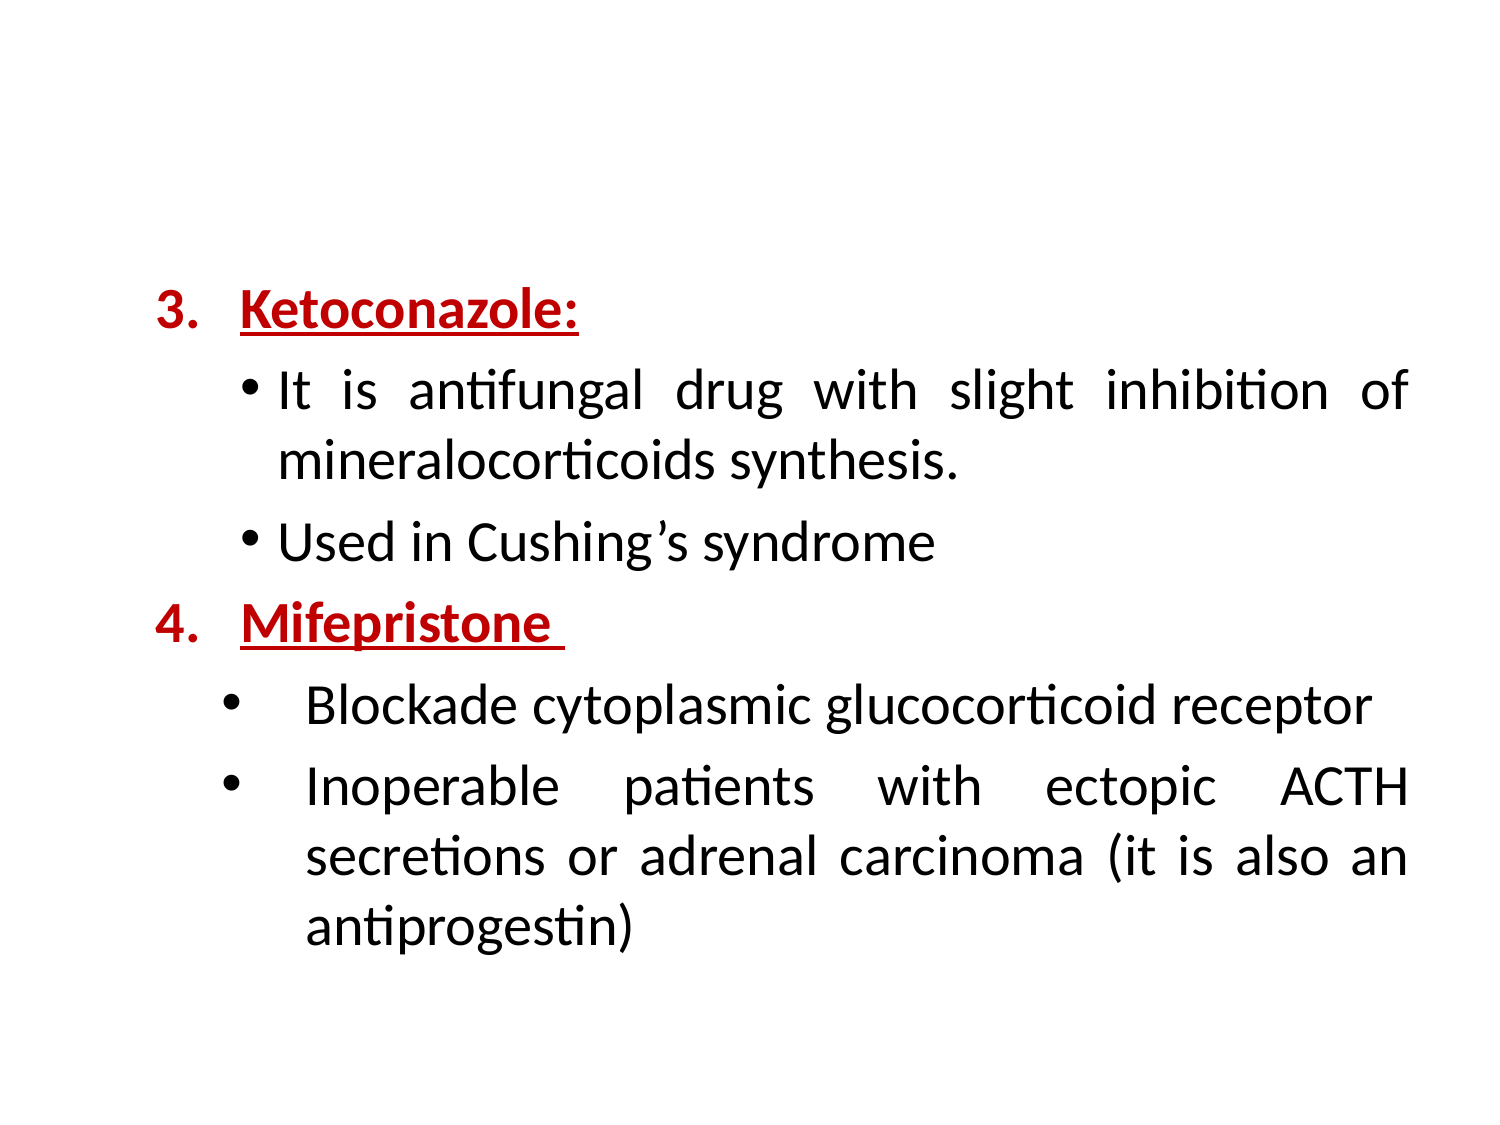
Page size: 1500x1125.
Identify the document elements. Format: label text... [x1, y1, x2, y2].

list Ketoconazole: It is antifungal drug with slight inhibition of mineralocorticoids synthesis. Used in Cushing’s syndrome Mifepristone Blockade cytoplasmic glucocorticoid receptor Inoperable patients with ectopic ACTH secretions or adrenal carcinoma (it is also an antiprogestin) [75, 262, 1425, 1005]
